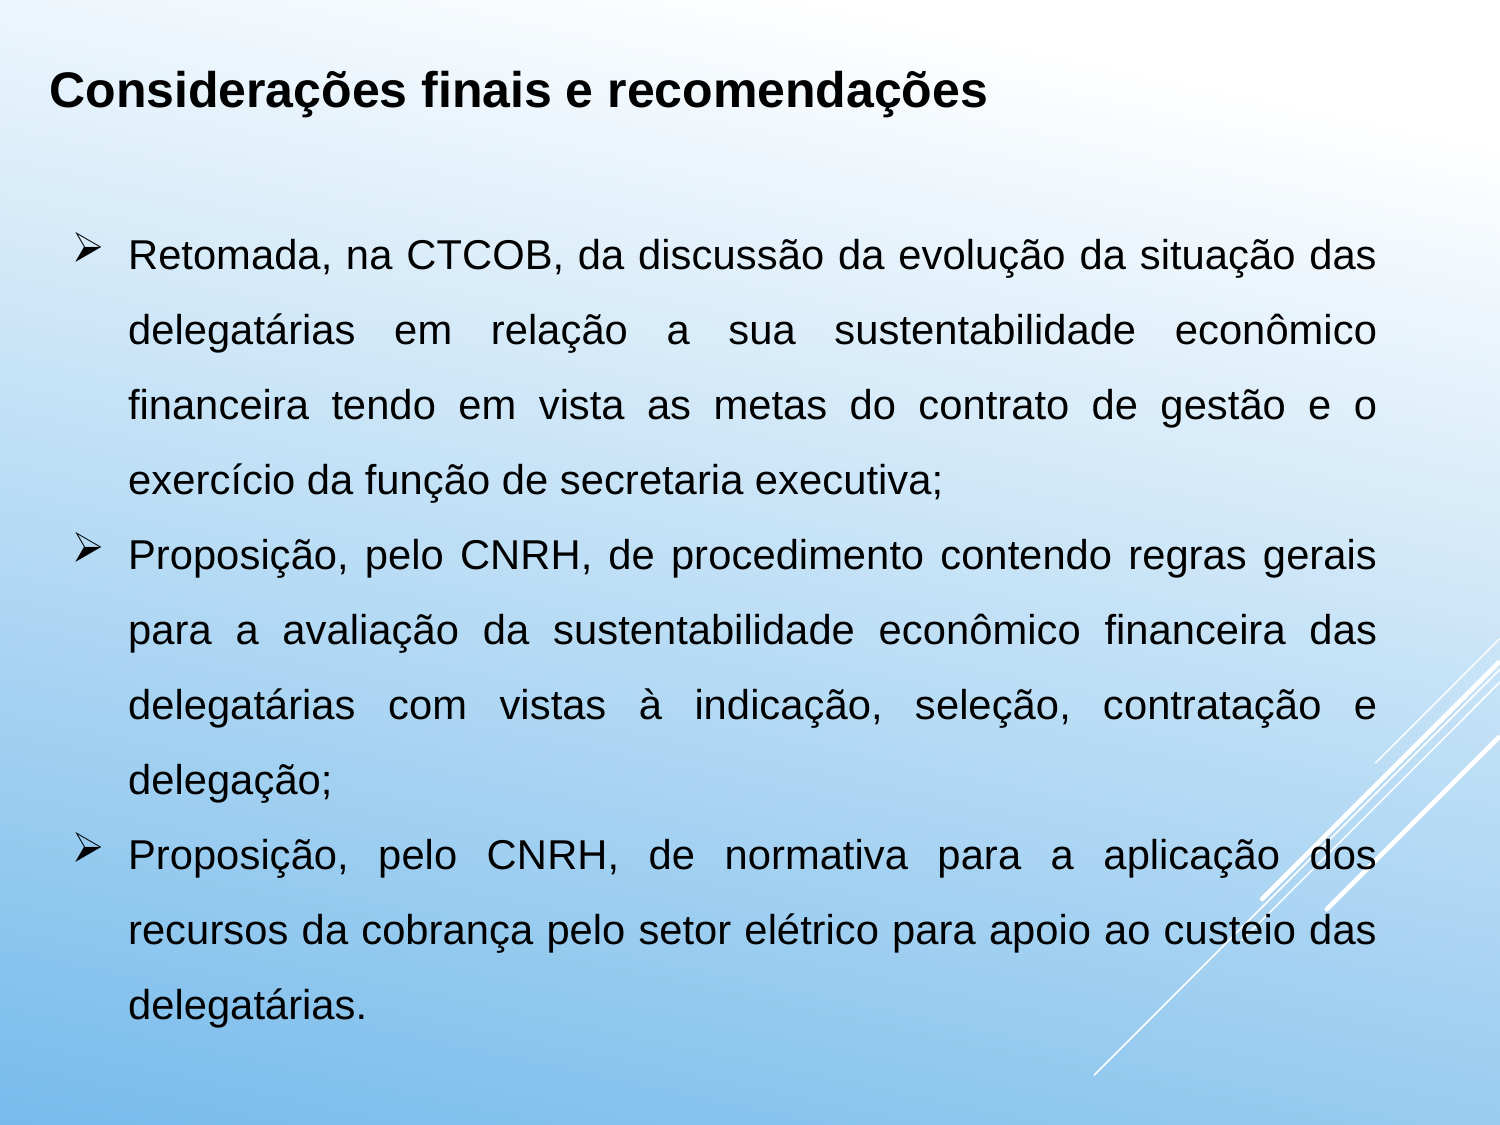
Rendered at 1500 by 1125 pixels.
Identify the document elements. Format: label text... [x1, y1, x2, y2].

text_box Considerações finais e recomendações [34, 50, 1098, 126]
text_box Retomada, na CTCOB, da discussão da evolução da situação das delegatárias em relação a sua sustentabilidade econômico financeira tendo em vista as metas do contrato de gestão e o exercício da função de secretaria executiva; Proposição, pelo CNRH, de procedimento contendo regras gerais para a avaliação da sustentabilidade econômico financeira das delegatárias com vistas à indicação, seleção, contratação e delegação; Proposição, pelo CNRH, de normativa para a aplicação dos recursos da cobrança pelo setor elétrico para apoio ao custeio das delegatárias. [57, 195, 1393, 1035]
